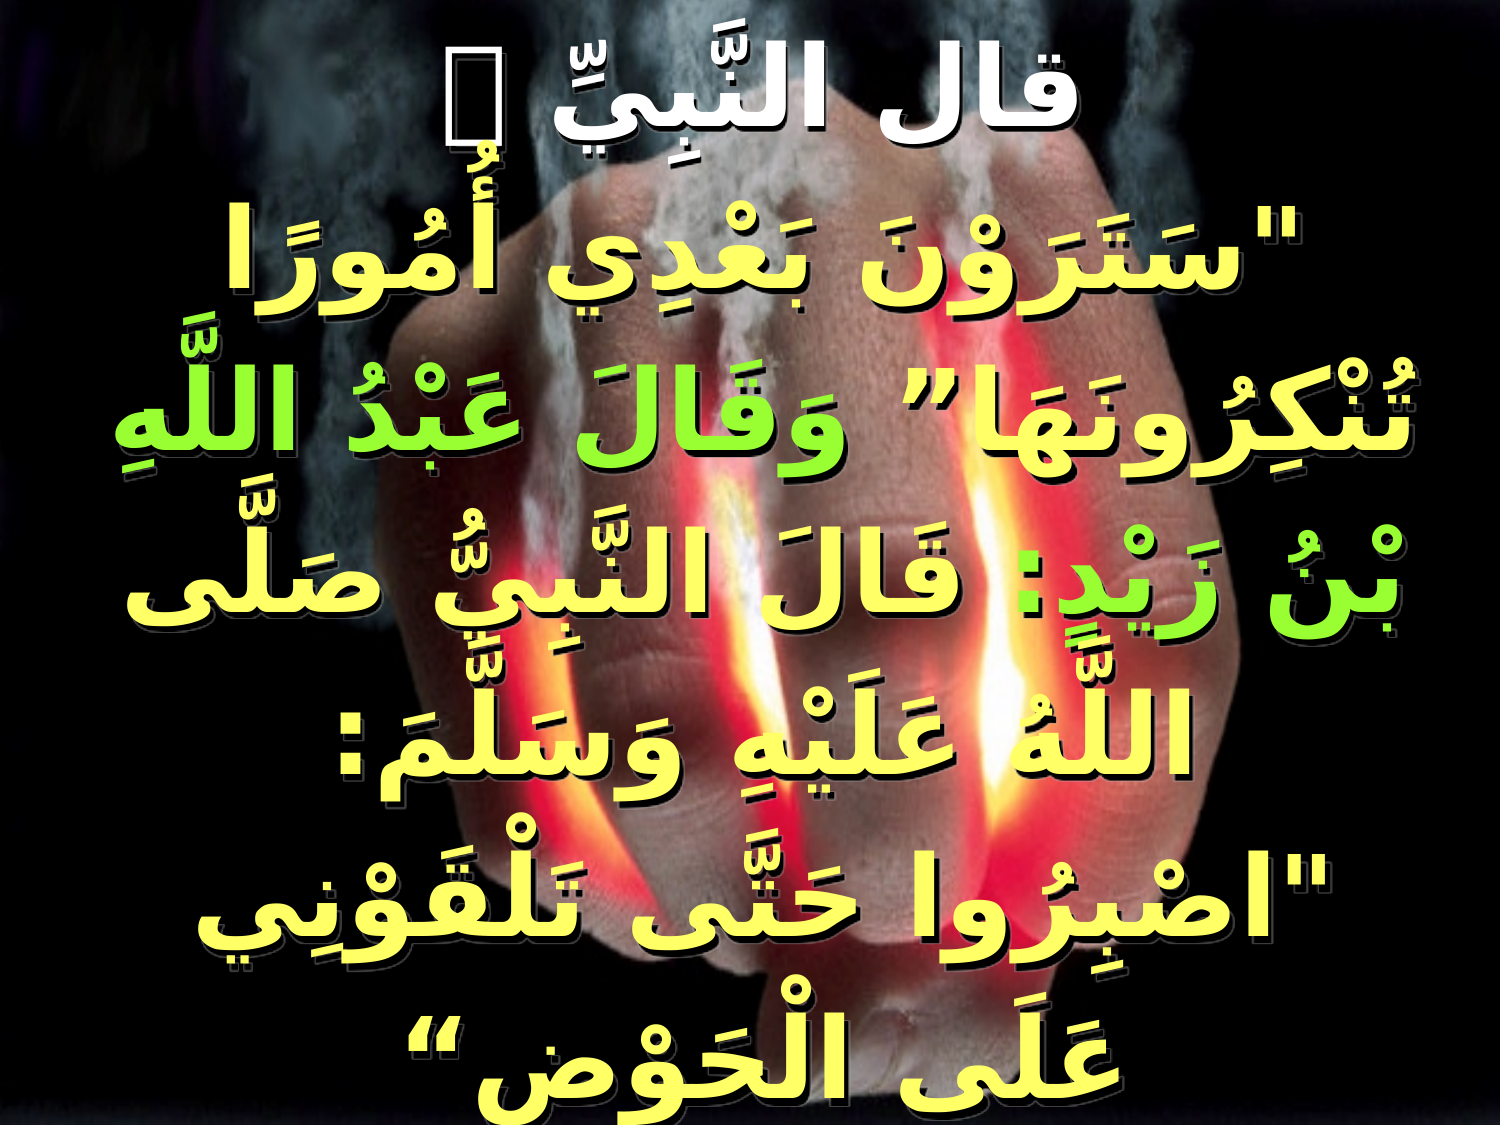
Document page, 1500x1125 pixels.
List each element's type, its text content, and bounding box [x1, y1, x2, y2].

picture [0, 0, 1500, 1125]
title قال النَّبِيِّ  "سَتَرَوْنَ بَعْدِي أُمُورًا تُنْكِرُونَهَا” وَقَالَ عَبْدُ اللَّهِ بْنُ زَيْدٍ: قَالَ النَّبِيُّ صَلَّى اللَّهُ عَلَيْهِ وَسَلَّمَ: "اصْبِرُوا حَتَّى تَلْقَوْنِي عَلَى الْحَوْضِ“ [88, 125, 1439, 984]
